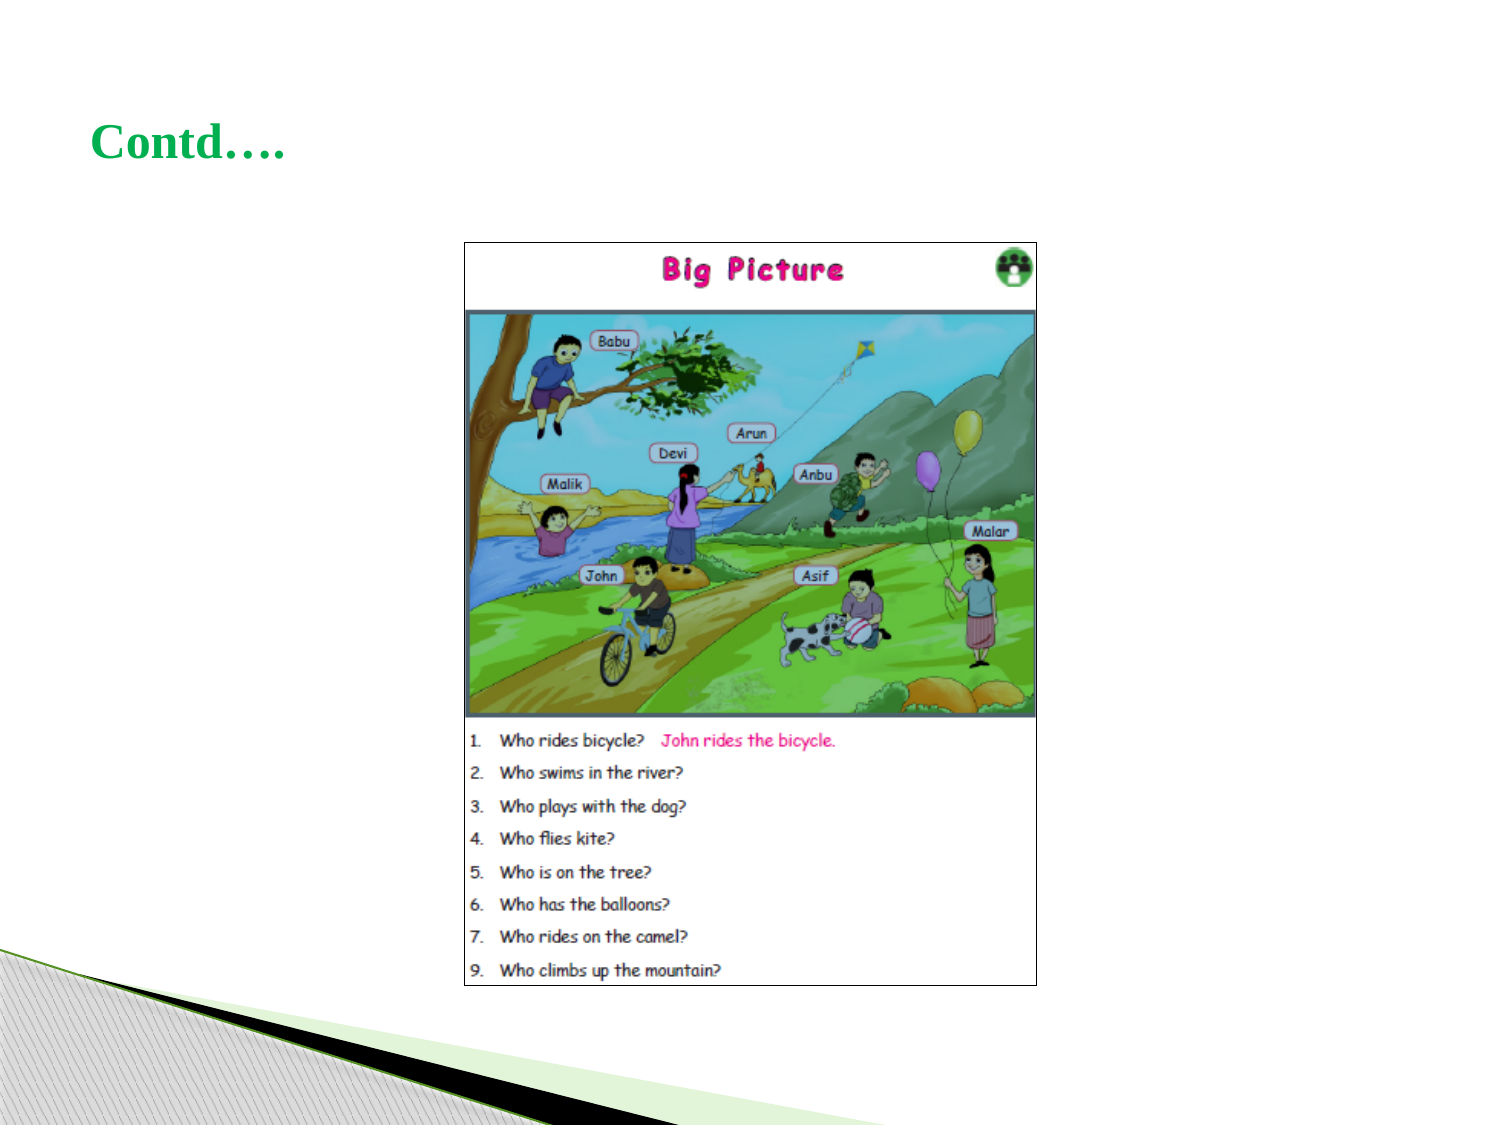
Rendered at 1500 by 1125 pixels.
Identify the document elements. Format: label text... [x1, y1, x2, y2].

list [464, 242, 1036, 986]
title Contd…. [75, 45, 1425, 233]
